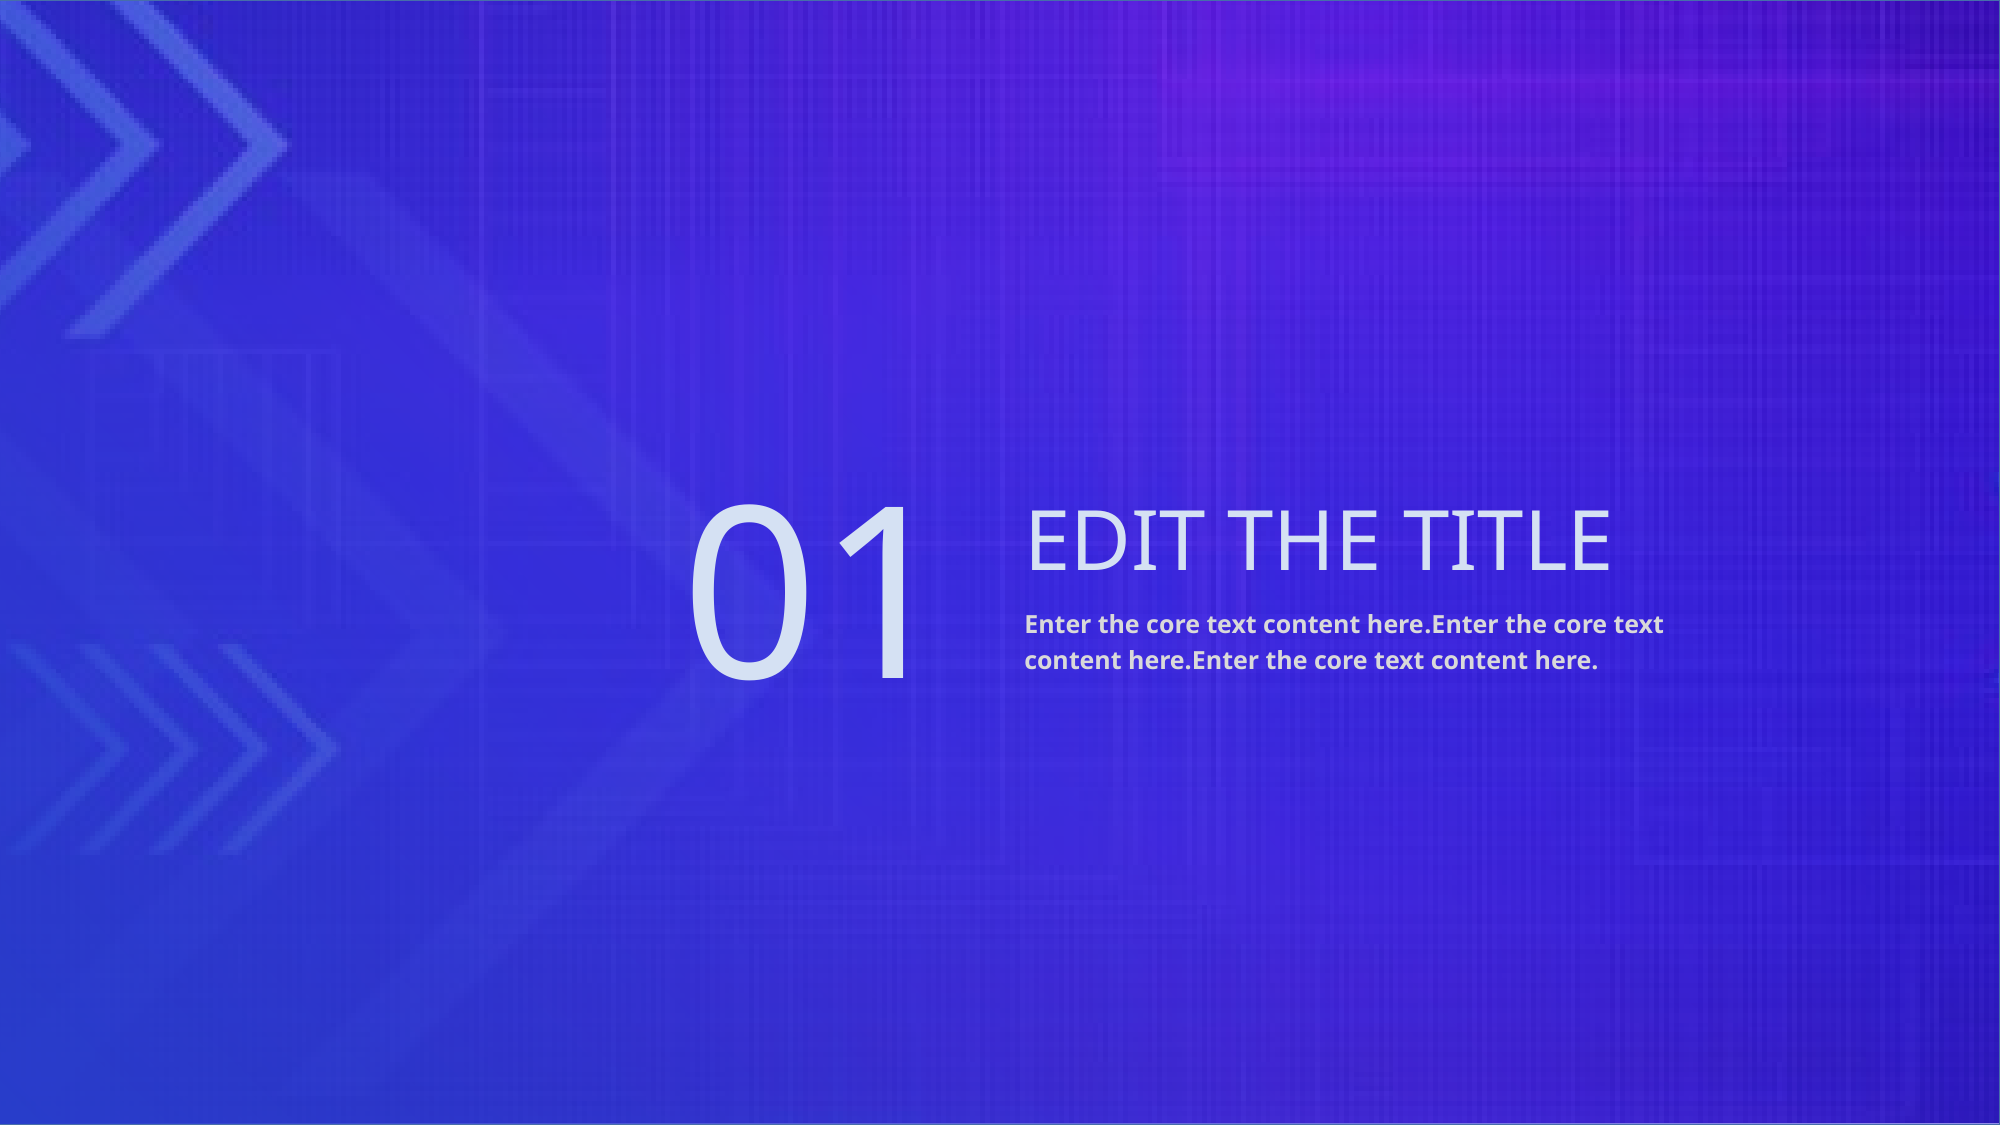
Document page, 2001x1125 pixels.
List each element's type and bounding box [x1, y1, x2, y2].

picture [0, 0, 2000, 1123]
text_box [666, 431, 1772, 737]
